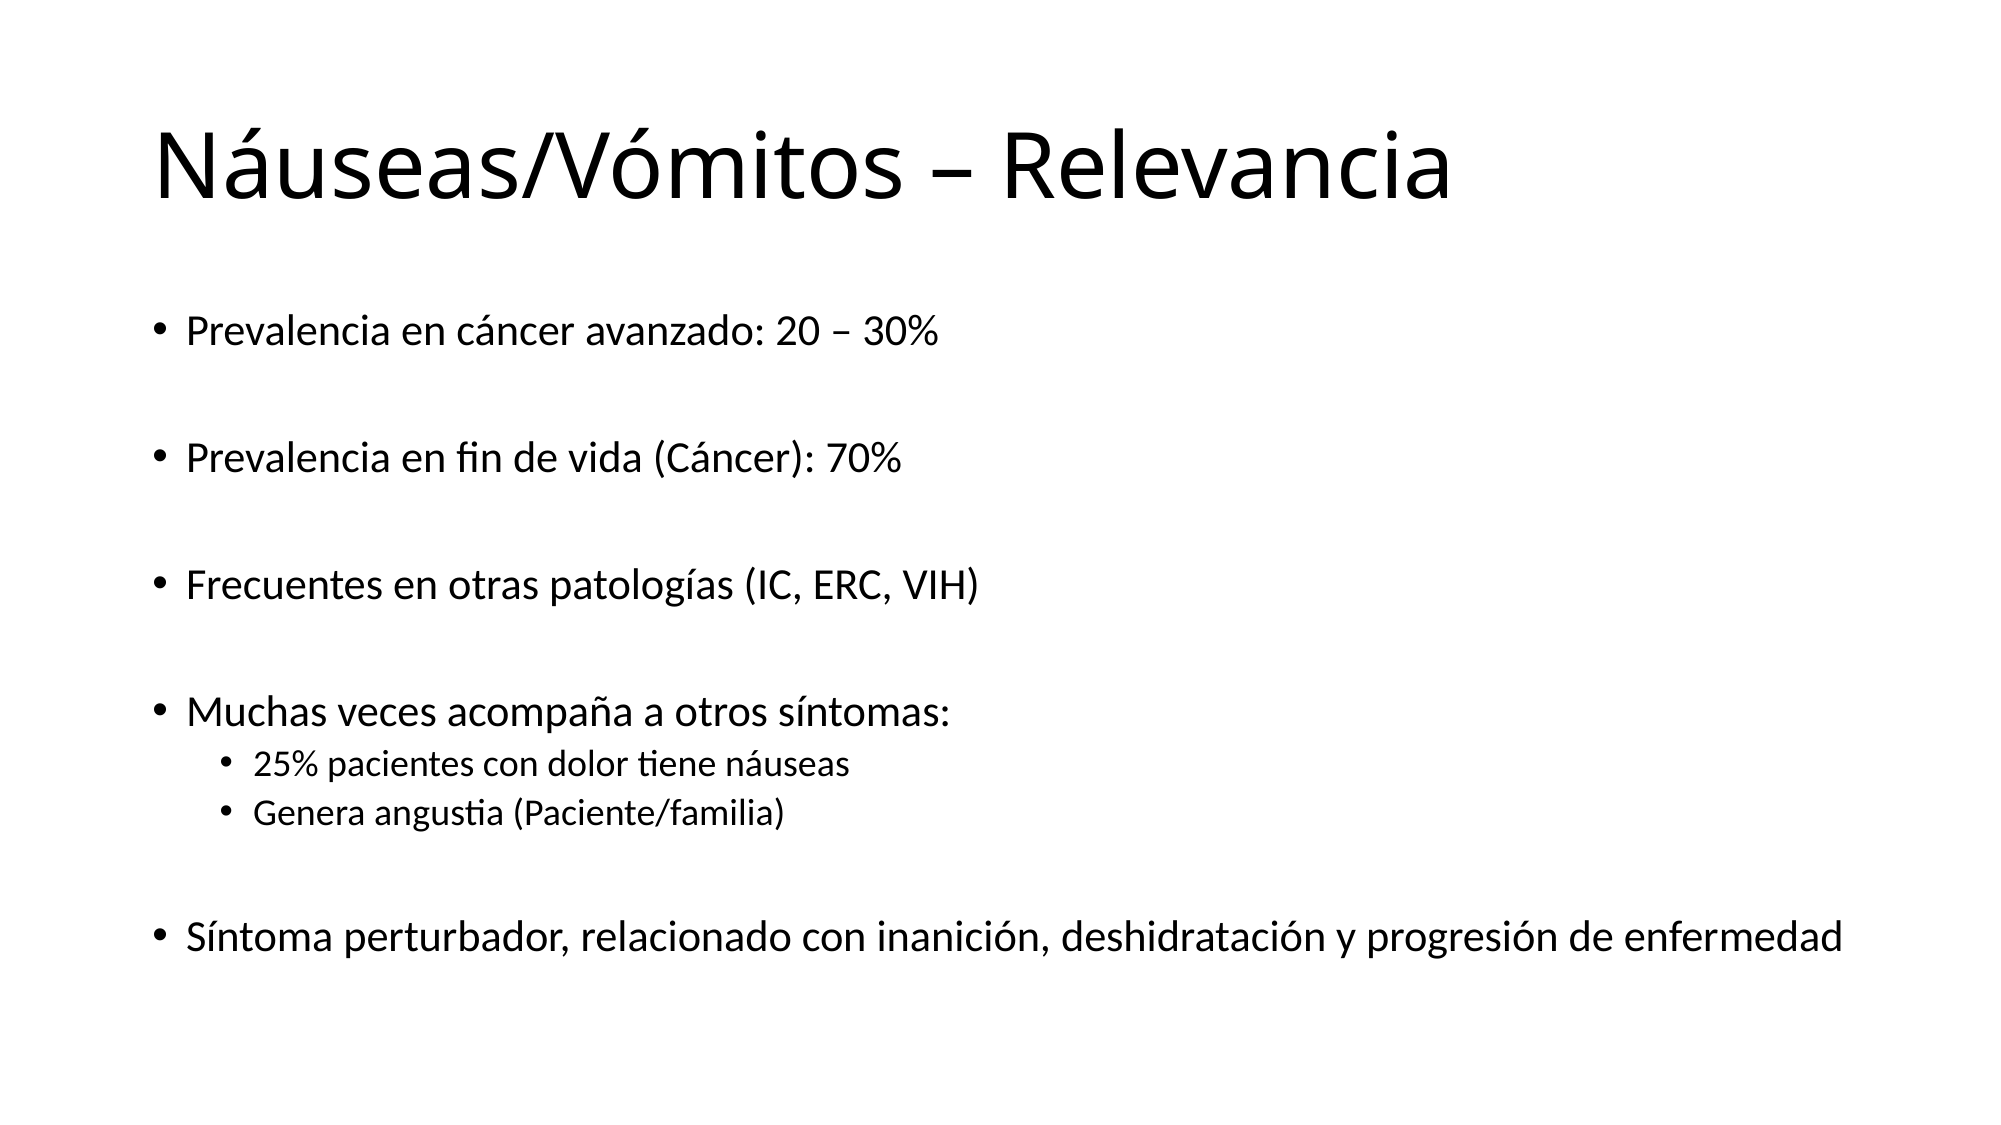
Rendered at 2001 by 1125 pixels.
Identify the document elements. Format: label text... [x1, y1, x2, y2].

list Prevalencia en cáncer avanzado: 20 – 30% Prevalencia en fin de vida (Cáncer): 70% Frecuentes en otras patologías (IC, ERC, VIH) Muchas veces acompaña a otros síntomas: 25% pacientes con dolor tiene náuseas Genera angustia (Paciente/familia) Síntoma perturbador, relacionado con inanición, deshidratación y progresión de enfermedad [137, 299, 1863, 1014]
title Náuseas/Vómitos – Relevancia [137, 59, 1863, 278]
